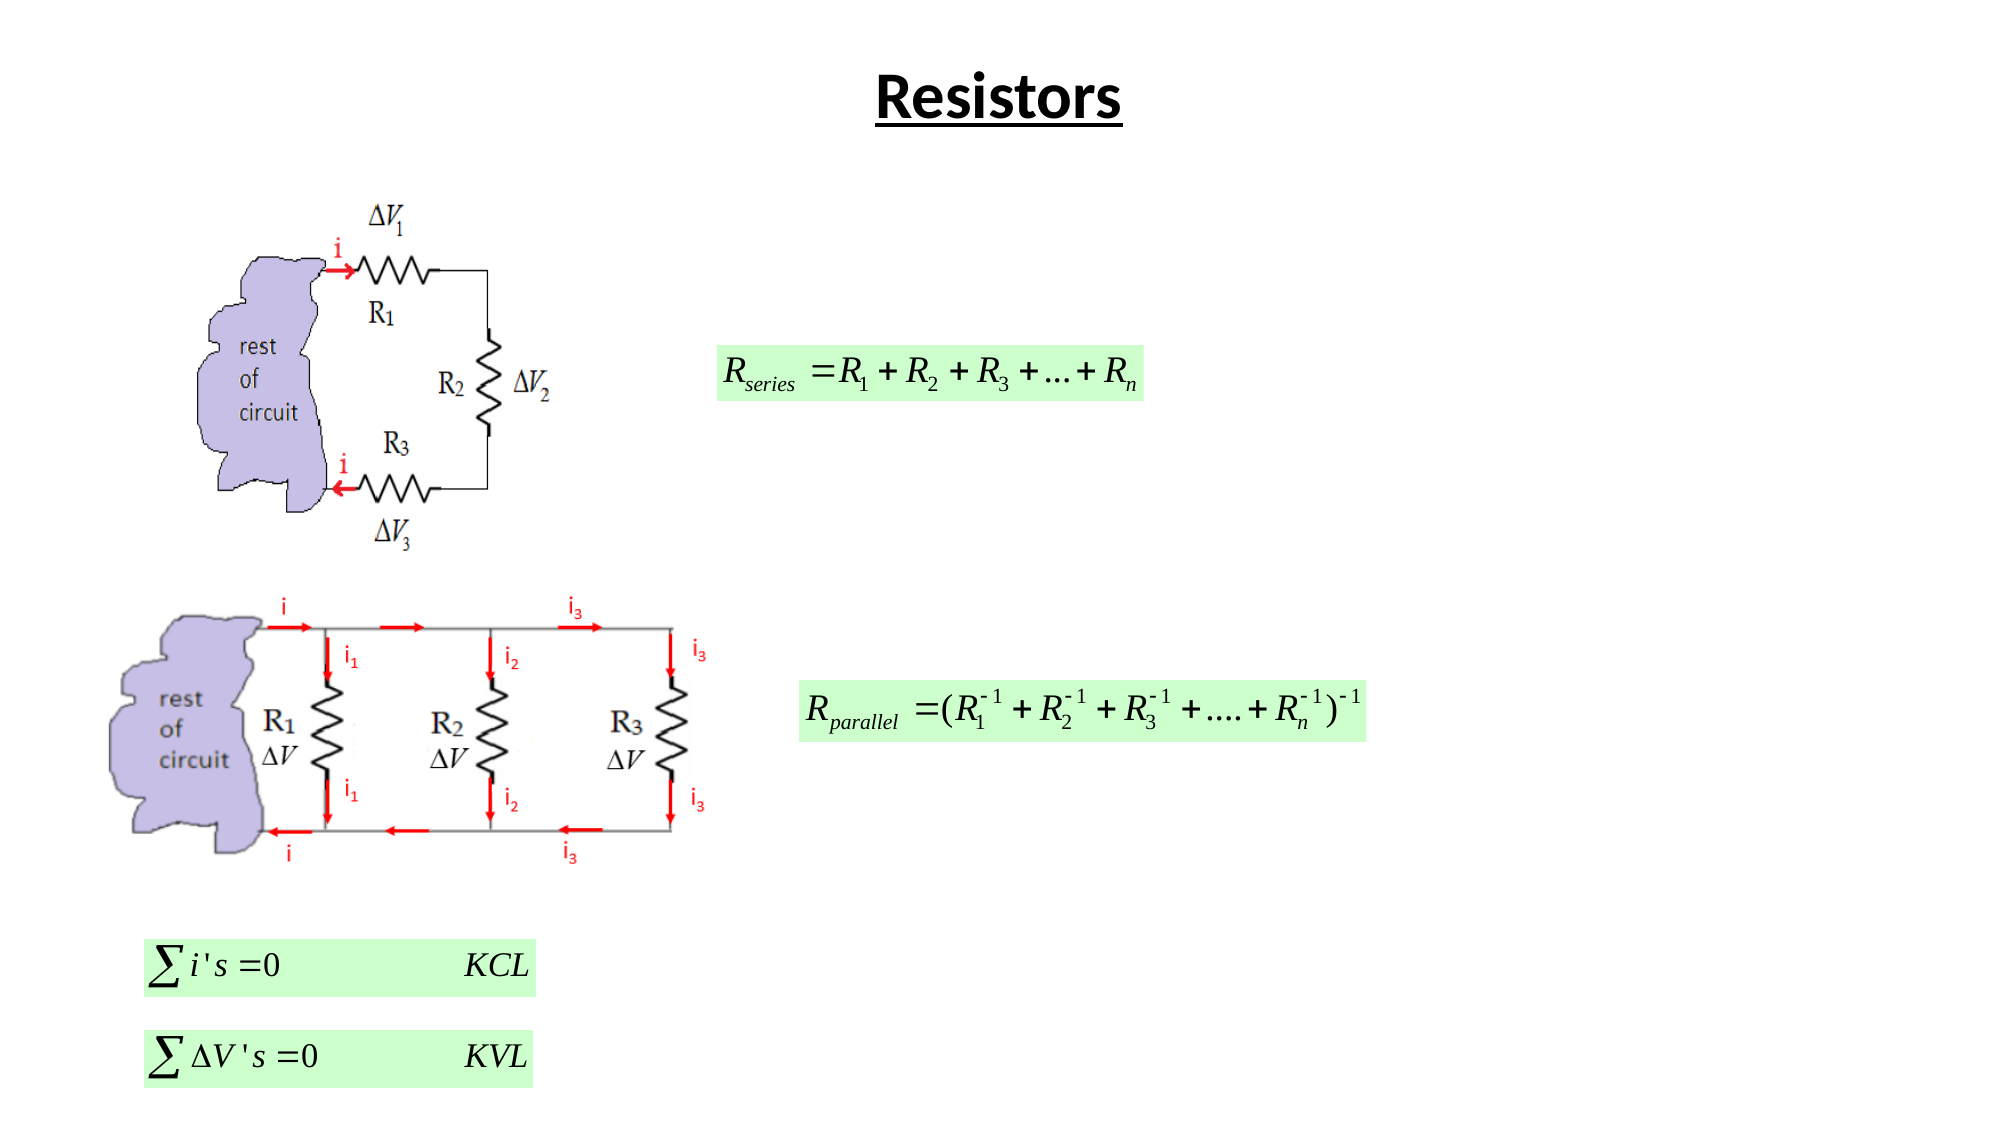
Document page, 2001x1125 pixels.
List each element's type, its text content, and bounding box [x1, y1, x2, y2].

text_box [143, 938, 537, 997]
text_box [143, 1030, 534, 1088]
text_box Resistors [860, 44, 1185, 140]
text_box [716, 344, 1144, 401]
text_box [171, 186, 649, 559]
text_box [798, 679, 1367, 742]
picture [89, 588, 739, 877]
